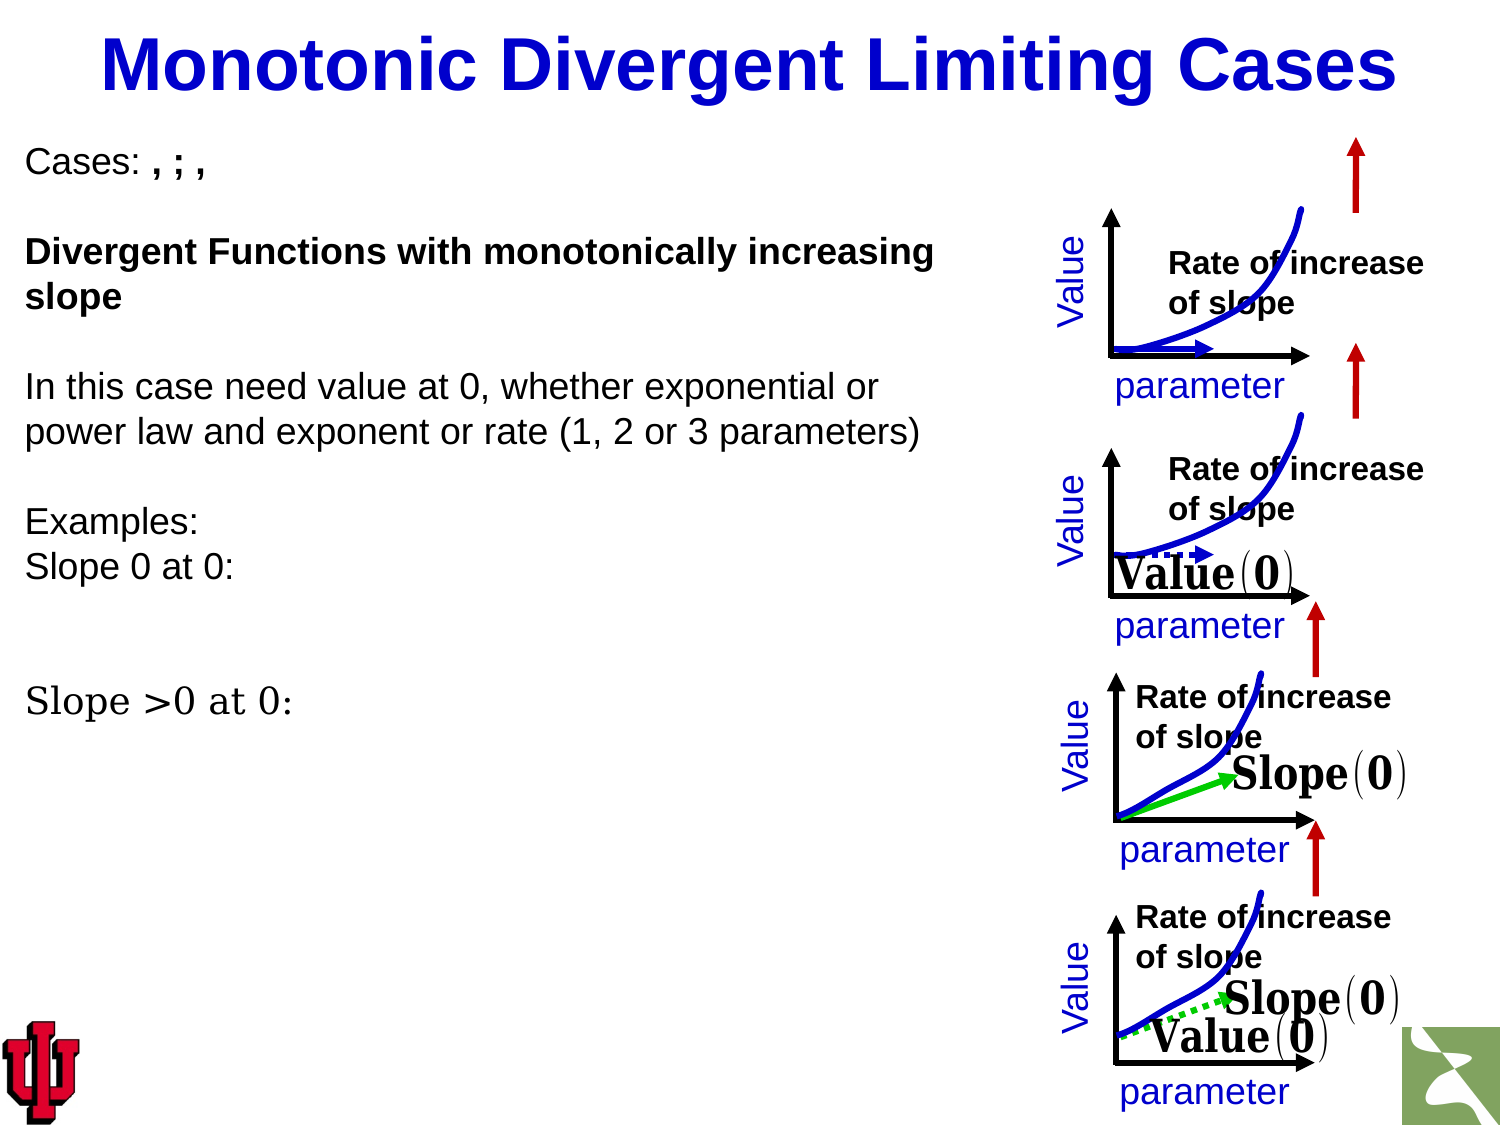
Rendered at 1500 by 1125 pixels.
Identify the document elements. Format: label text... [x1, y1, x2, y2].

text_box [1037, 136, 1452, 342]
title Monotonic Divergent Limiting Cases [0, 0, 1500, 130]
picture [1402, 1027, 1500, 1125]
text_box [1037, 342, 1452, 655]
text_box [1042, 820, 1419, 1121]
picture [0, 1020, 80, 1125]
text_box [1042, 601, 1419, 820]
